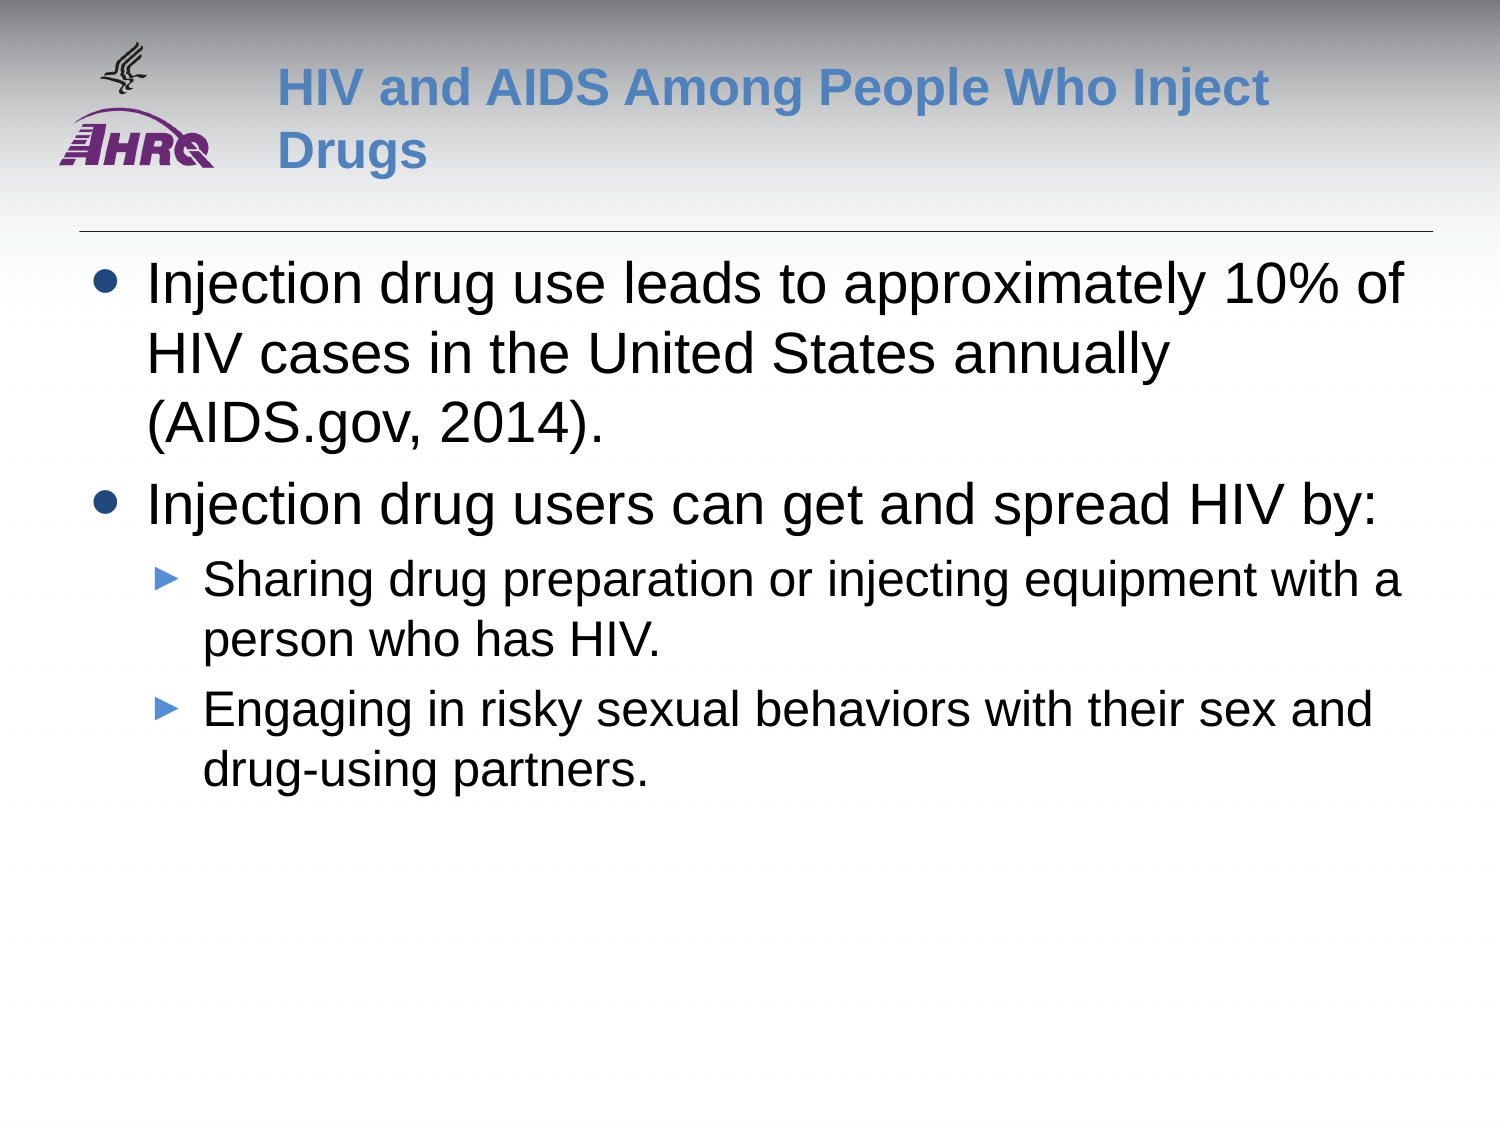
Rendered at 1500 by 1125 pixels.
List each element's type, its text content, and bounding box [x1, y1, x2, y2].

list Injection drug use leads to approximately 10% of HIV cases in the United States annually (AIDS.gov, 2014). Injection drug users can get and spread HIV by: Sharing drug preparation or injecting equipment with a person who has HIV. Engaging in risky sexual behaviors with their sex and drug-using partners. [75, 237, 1425, 1075]
picture [0, 0, 1500, 1125]
title HIV and AIDS Among People Who Inject Drugs [262, 45, 1425, 188]
